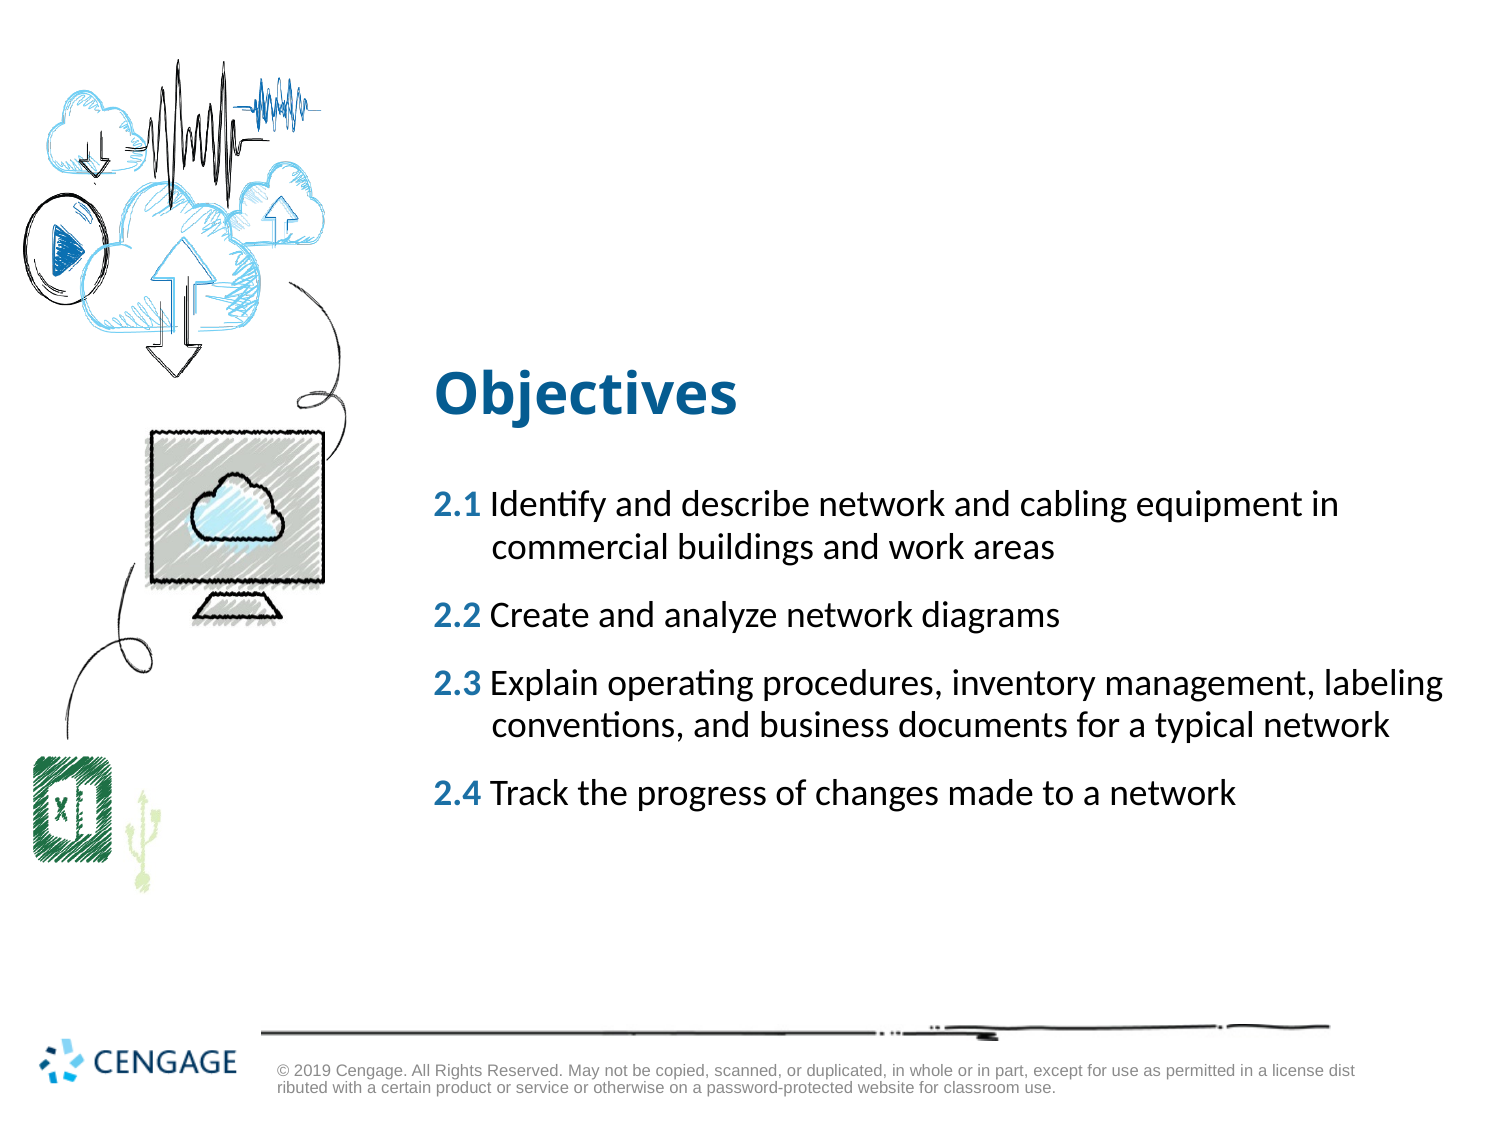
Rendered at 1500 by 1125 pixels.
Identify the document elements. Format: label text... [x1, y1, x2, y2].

footer © 2019 Cengage. All Rights Reserved. May not be copied, scanned, or duplicated, in whole or in part, except for use as permitted in a license distributed with a certain product or service or otherwise on a password-protected website for classroom use. [262, 1050, 1375, 1091]
picture [23, 743, 163, 895]
list 2.1 Identify and describe network and cabling equipment in commercial buildings and work areas 2.2 Create and analyze network diagrams 2.3 Explain operating procedures, inventory management, labeling conventions, and business documents for a typical network 2.4 Track the progress of changes made to a network [433, 482, 1446, 861]
title Objectives [433, 365, 1446, 428]
picture [261, 1024, 1331, 1041]
picture [19, 1025, 249, 1096]
picture [12, 59, 401, 739]
